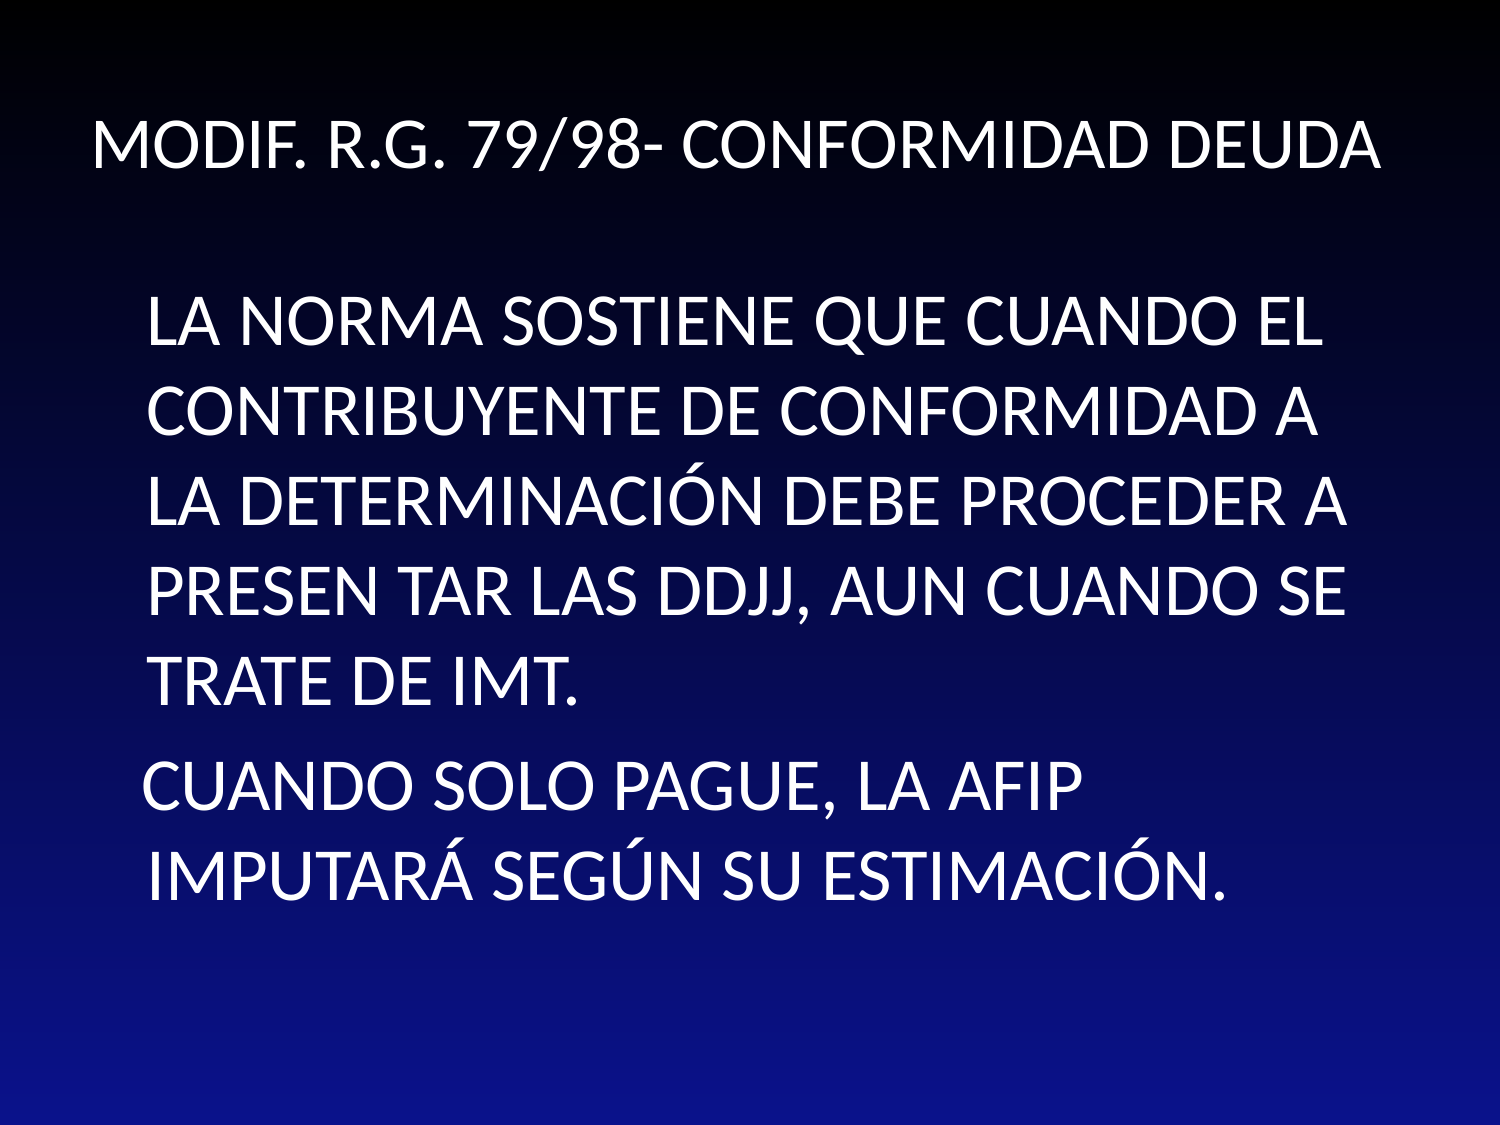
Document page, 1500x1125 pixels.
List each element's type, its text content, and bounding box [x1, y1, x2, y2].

title MODIF. R.G. 79/98- CONFORMIDAD DEUDA [75, 45, 1425, 233]
list LA NORMA SOSTIENE QUE CUANDO EL CONTRIBUYENTE DE CONFORMIDAD A LA DETERMINACIÓN DEBE PROCEDER A PRESEN TAR LAS DDJJ, AUN CUANDO SE TRATE DE IMT. CUANDO SOLO PAGUE, LA AFIP IMPUTARÁ SEGÚN SU ESTIMACIÓN. [75, 262, 1425, 1005]
